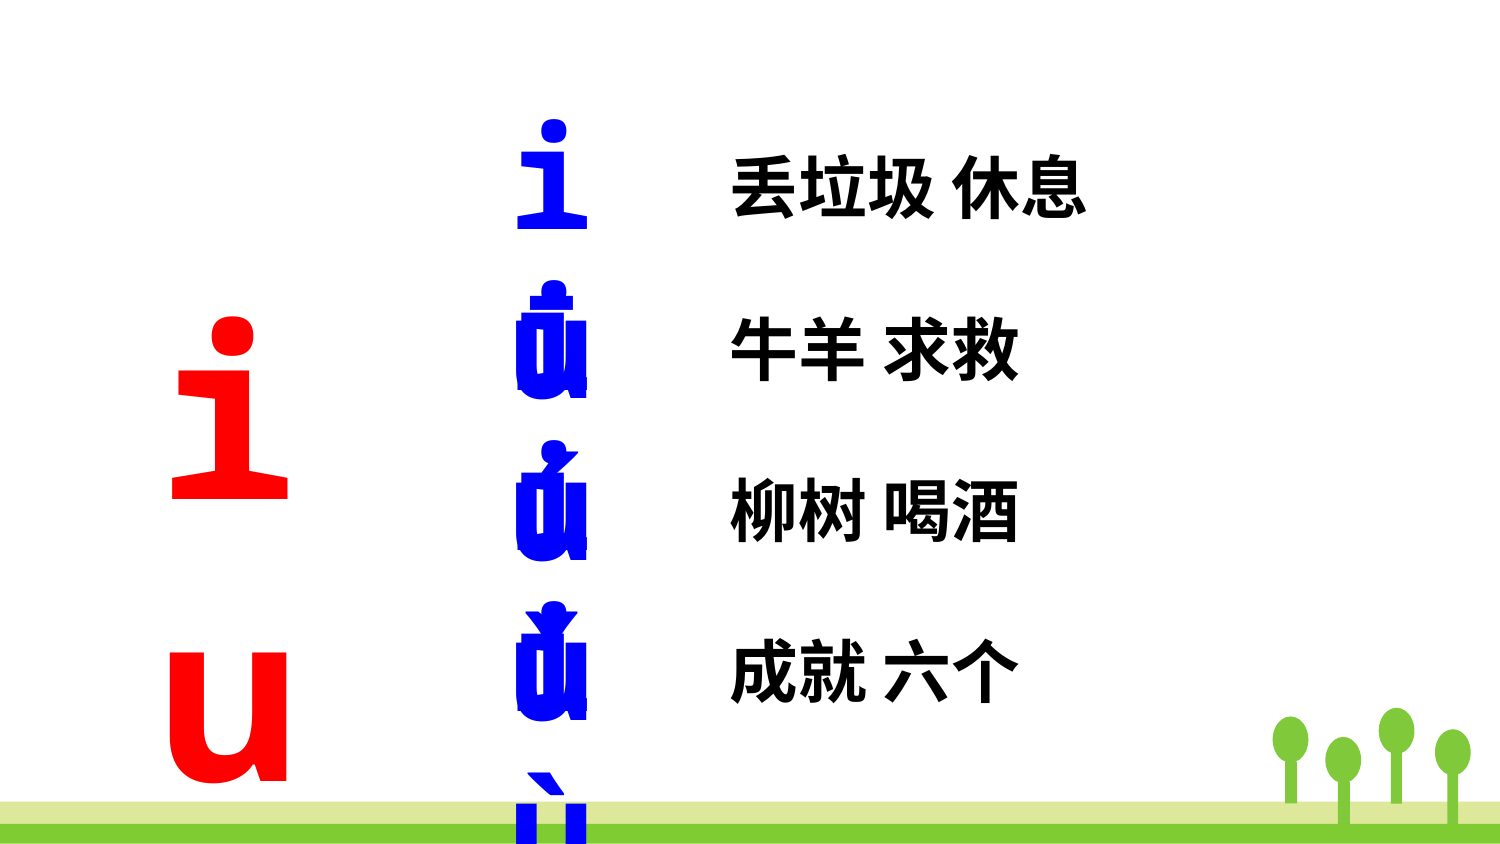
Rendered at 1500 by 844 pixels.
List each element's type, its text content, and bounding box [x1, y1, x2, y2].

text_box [0, 707, 1500, 844]
text_box 丢垃圾 休息 [718, 139, 1101, 233]
text_box 柳树 喝酒 [718, 461, 1032, 556]
text_box iù [498, 564, 685, 707]
text_box iú [498, 242, 685, 403]
text_box 成就 六个 [718, 623, 1032, 707]
text_box iu [147, 258, 433, 707]
text_box iū [498, 81, 685, 242]
text_box 牛羊 求救 [718, 301, 1032, 396]
text_box iǔ [498, 403, 685, 564]
